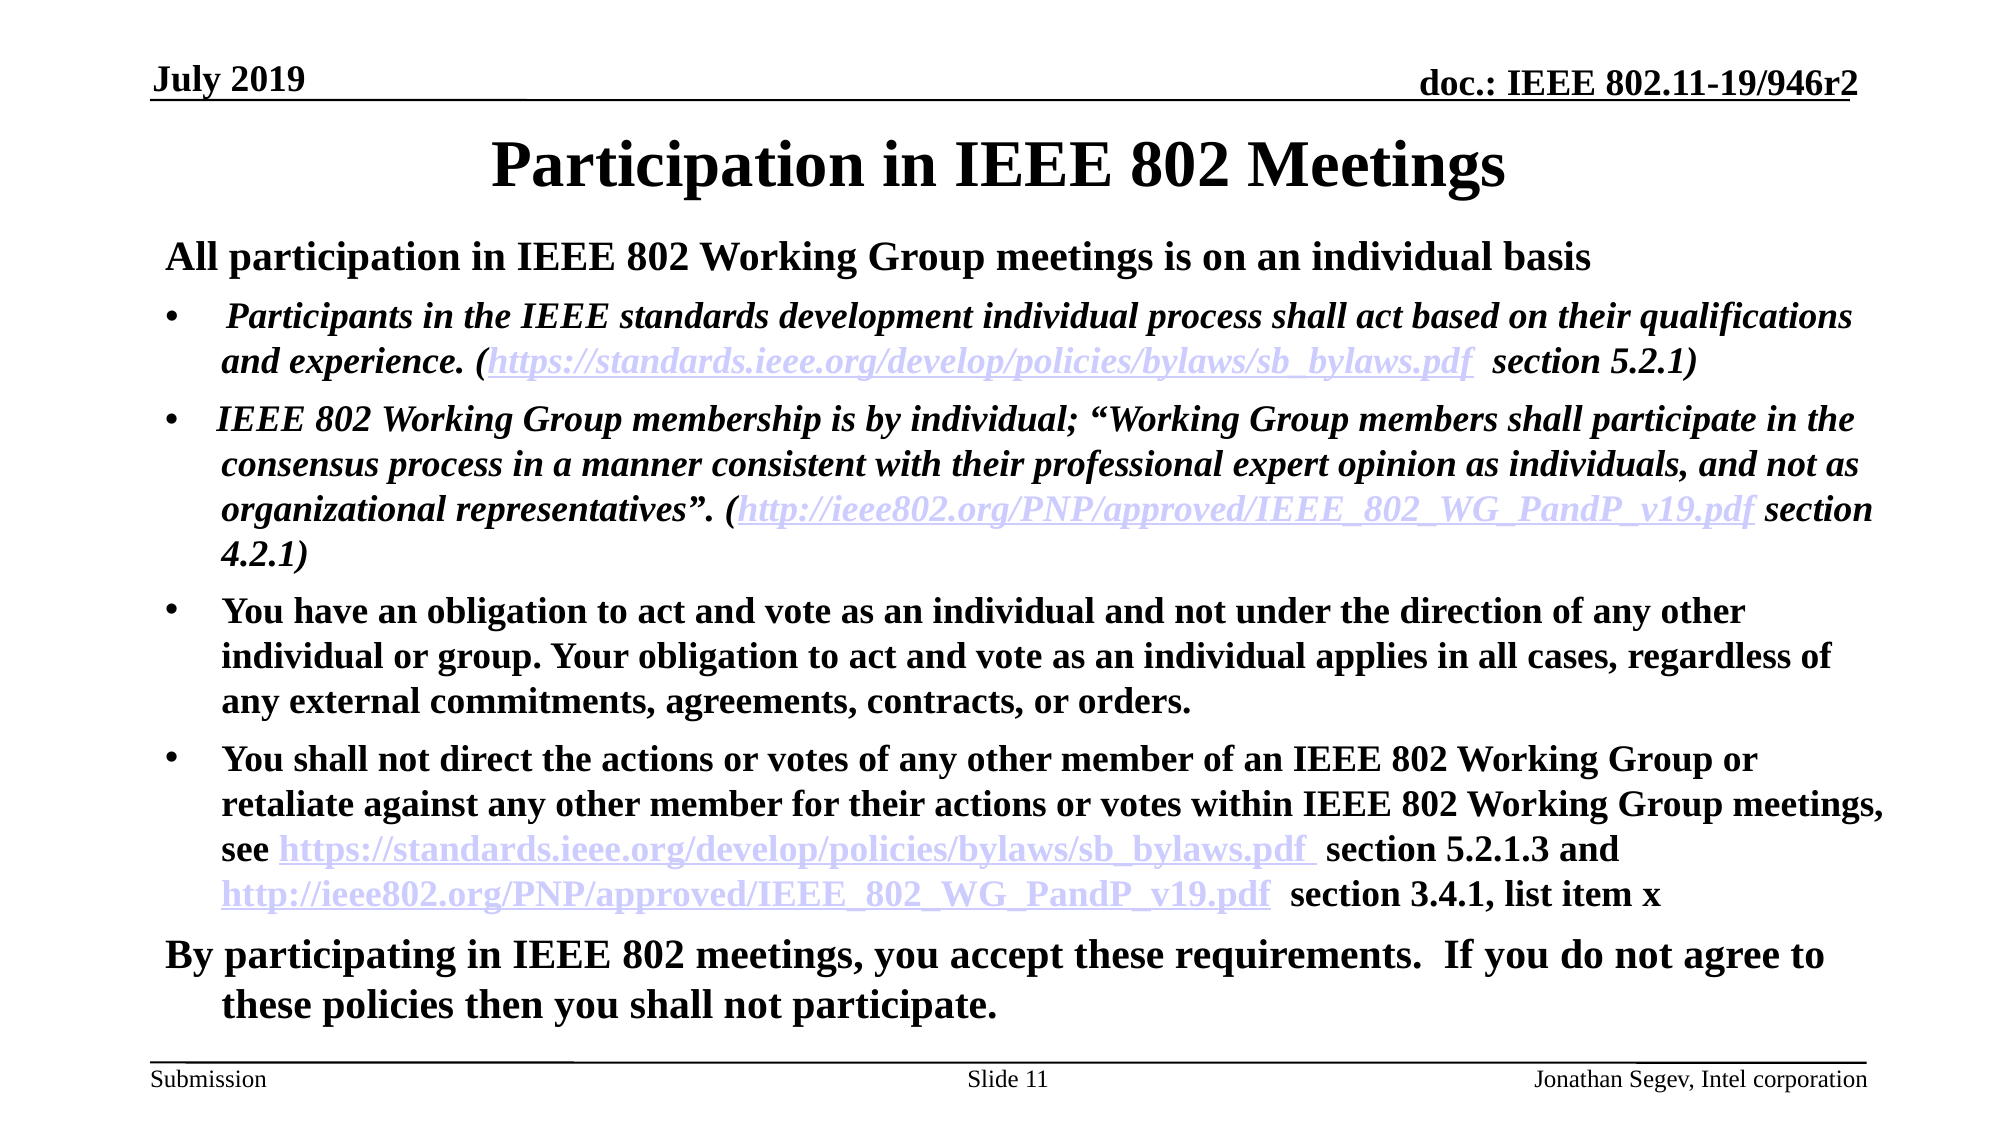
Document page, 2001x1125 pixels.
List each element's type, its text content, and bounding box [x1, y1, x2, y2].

list All participation in IEEE 802 Working Group meetings is on an individual basis • Participants in the IEEE standards development individual process shall act based on their qualifications and experience. (https://standards.ieee.org/develop/policies/bylaws/sb_bylaws.pdf section 5.2.1) • IEEE 802 Working Group membership is by individual; “Working Group members shall participate in the consensus process in a manner consistent with their professional expert opinion as individuals, and not as organizational representatives”. (http://ieee802.org/PNP/approved/IEEE_802_WG_PandP_v19.pdf section 4.2.1) You have an obligation to act and vote as an individual and not under the direction of any other individual or group. Your obligation to act and vote as an individual applies in all cases, regardless of any external commitments, agreements, contracts, or orders. You shall not direct the actions or votes of any other member of an IEEE 802 Working Group or retaliate against any other member for their actions or votes within IEEE 802 Working Group meetings, see https://standards.ieee.org/develop/policies/bylaws/sb_bylaws.pdf section 5.2.1.3 and http://ieee802.org/PNP/approved/IEEE_802_WG_PandP_v19.pdf section 3.4.1, list item x By participating in IEEE 802 meetings, you accept these requirements. If you do not agree to these policies then you shall not participate. [149, 220, 1910, 1000]
title Participation in IEEE 802 Meetings [149, 112, 1850, 209]
slide_number Slide 11 [950, 1061, 1067, 1123]
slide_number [152, 54, 563, 100]
footer Jonathan Segev, Intel corporation [1171, 1061, 1869, 1093]
